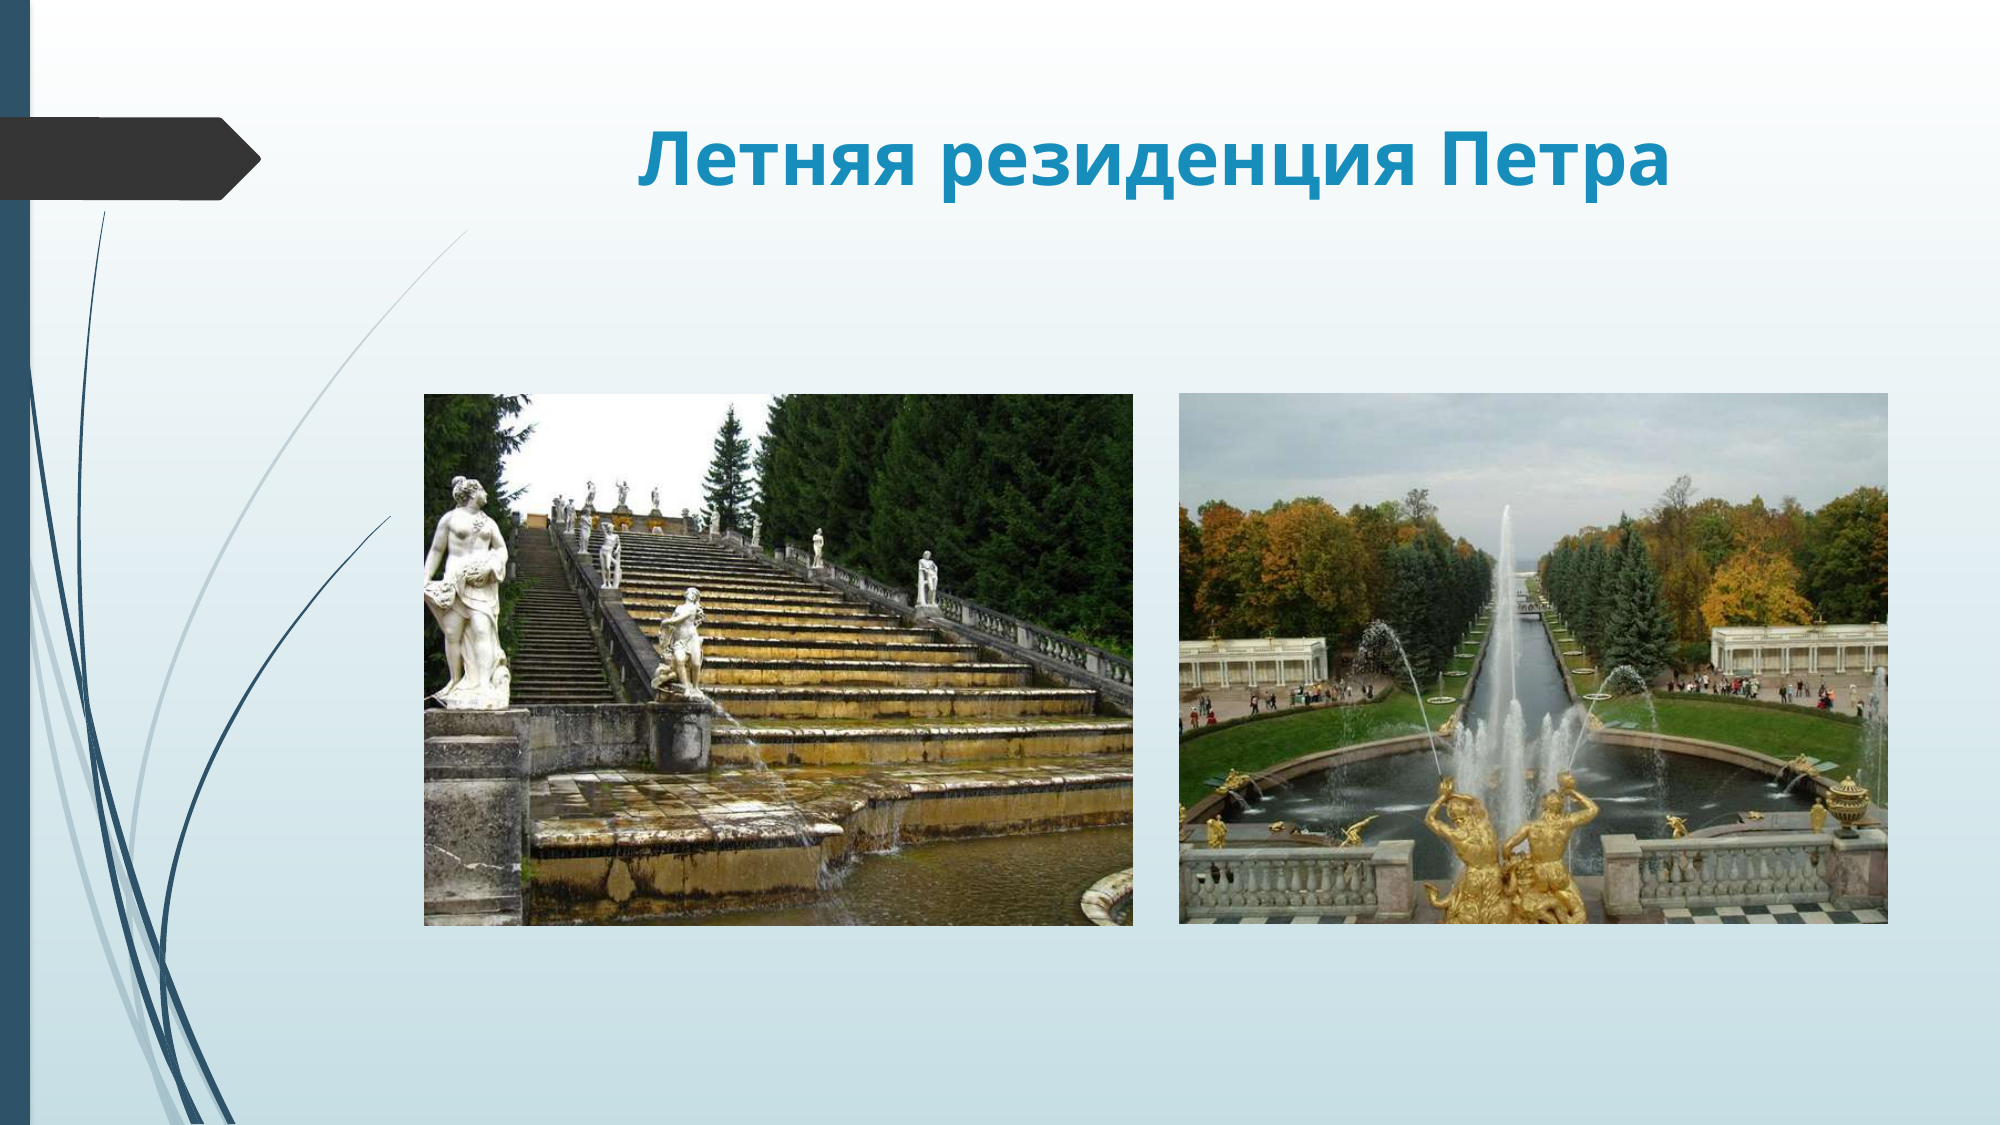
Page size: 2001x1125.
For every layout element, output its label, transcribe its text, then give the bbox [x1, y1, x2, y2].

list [424, 394, 1133, 926]
title Летняя резиденция Петра [425, 102, 1888, 313]
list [1179, 392, 1888, 925]
